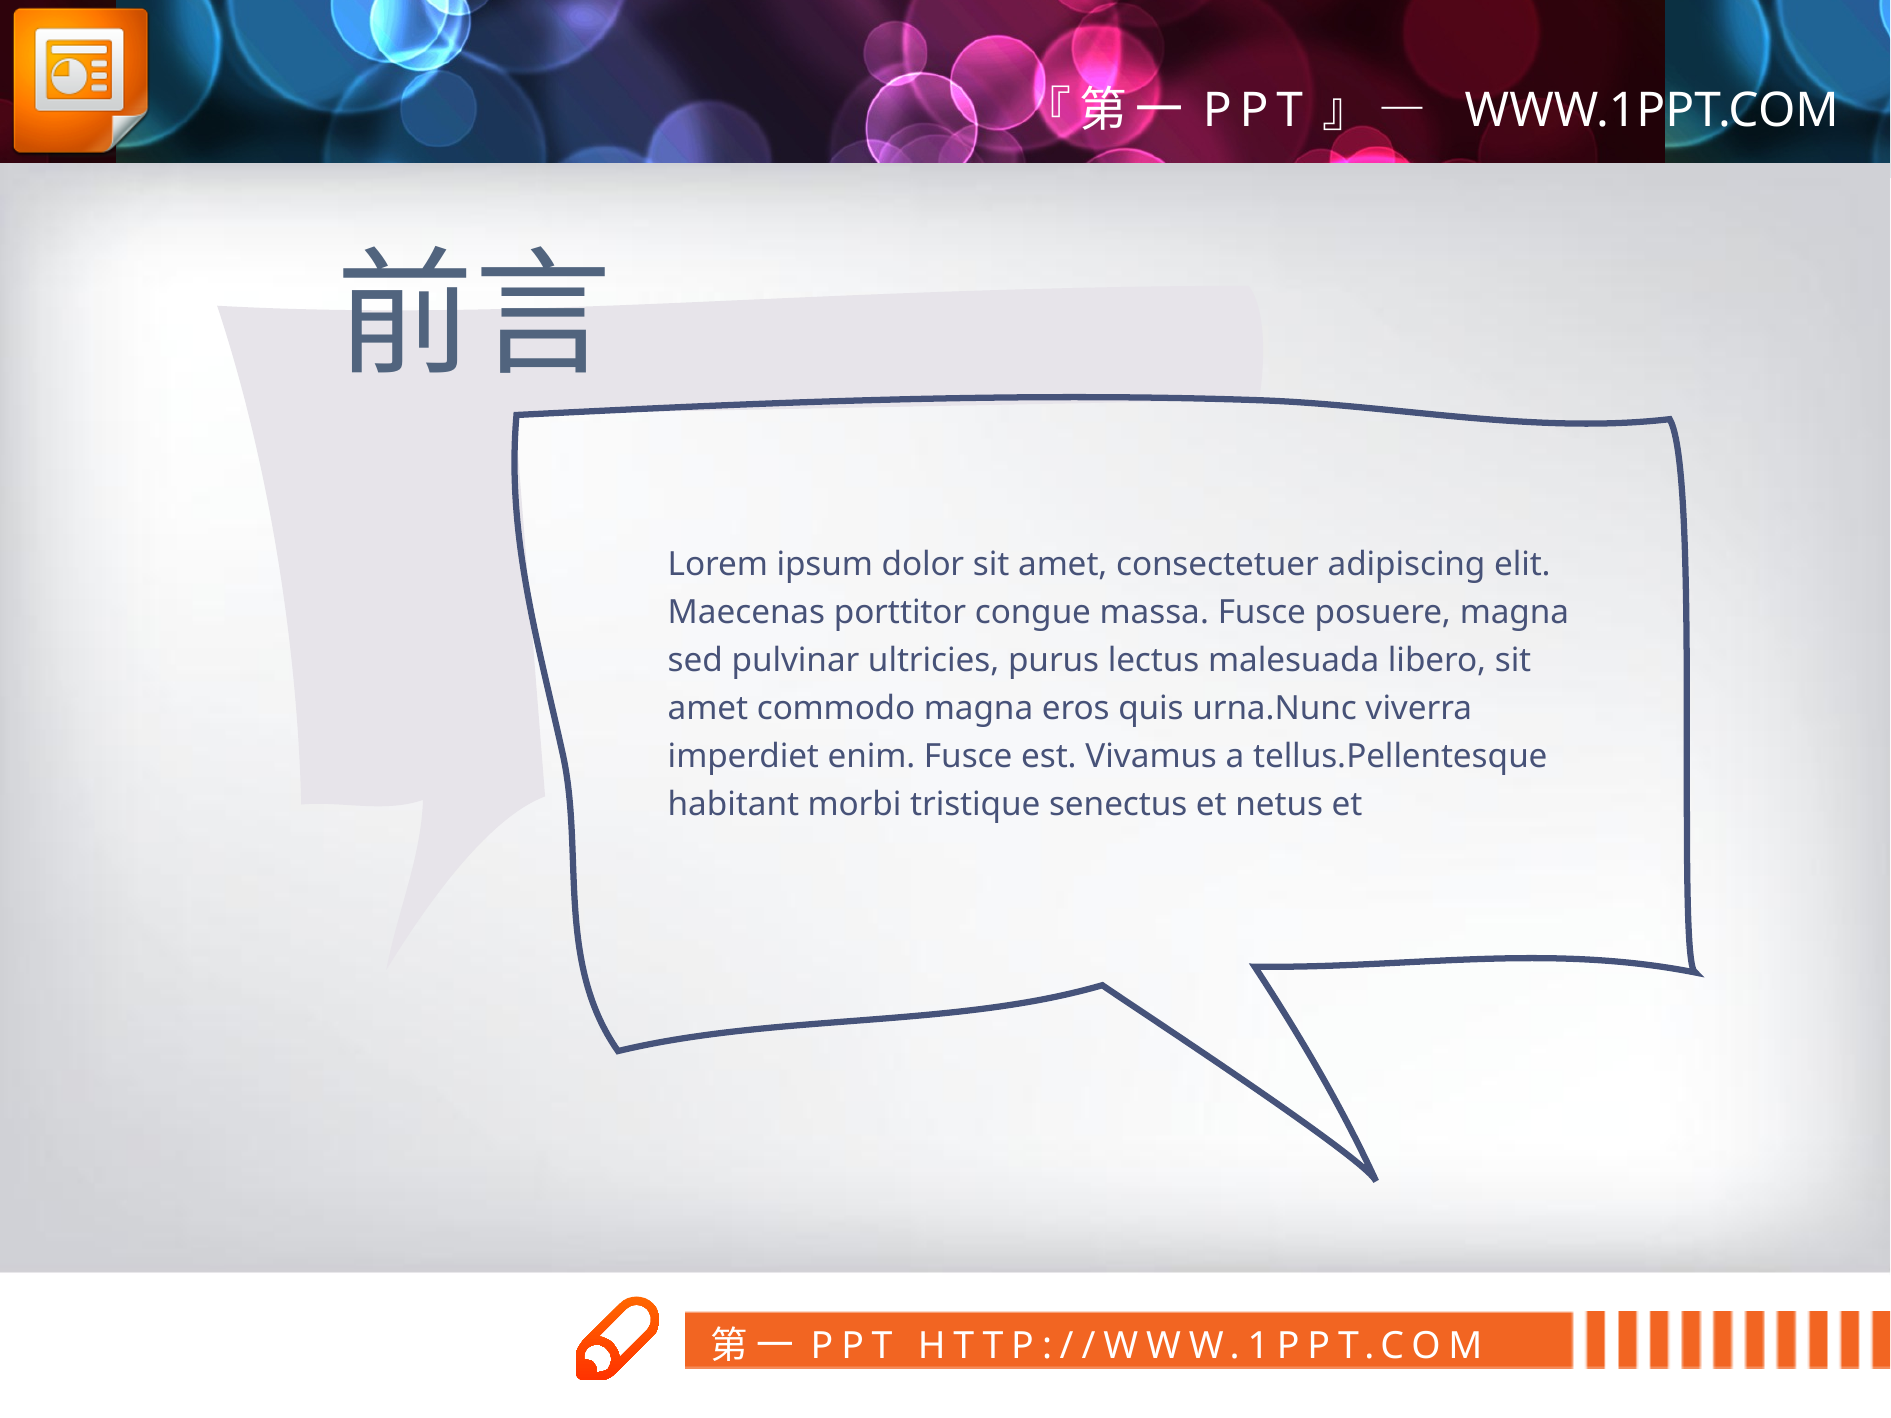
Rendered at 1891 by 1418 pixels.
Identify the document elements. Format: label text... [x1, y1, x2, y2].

picture [685, 1311, 1891, 1369]
text_box Lorem ipsum dolor sit amet, consectetuer adipiscing elit. Maecenas porttitor congue massa. Fusce posuere, magna sed pulvinar ultricies, purus lectus malesuada libero, sit amet commodo magna eros quis urna.Nunc viverra imperdiet enim. Fusce est. Vivamus a tellus.Pellentesque habitant morbi tristique senectus et netus et [661, 527, 1628, 828]
picture [0, 0, 1891, 1275]
text_box 前言 [321, 217, 627, 398]
text_box [217, 285, 1264, 970]
text_box [514, 397, 1696, 1182]
